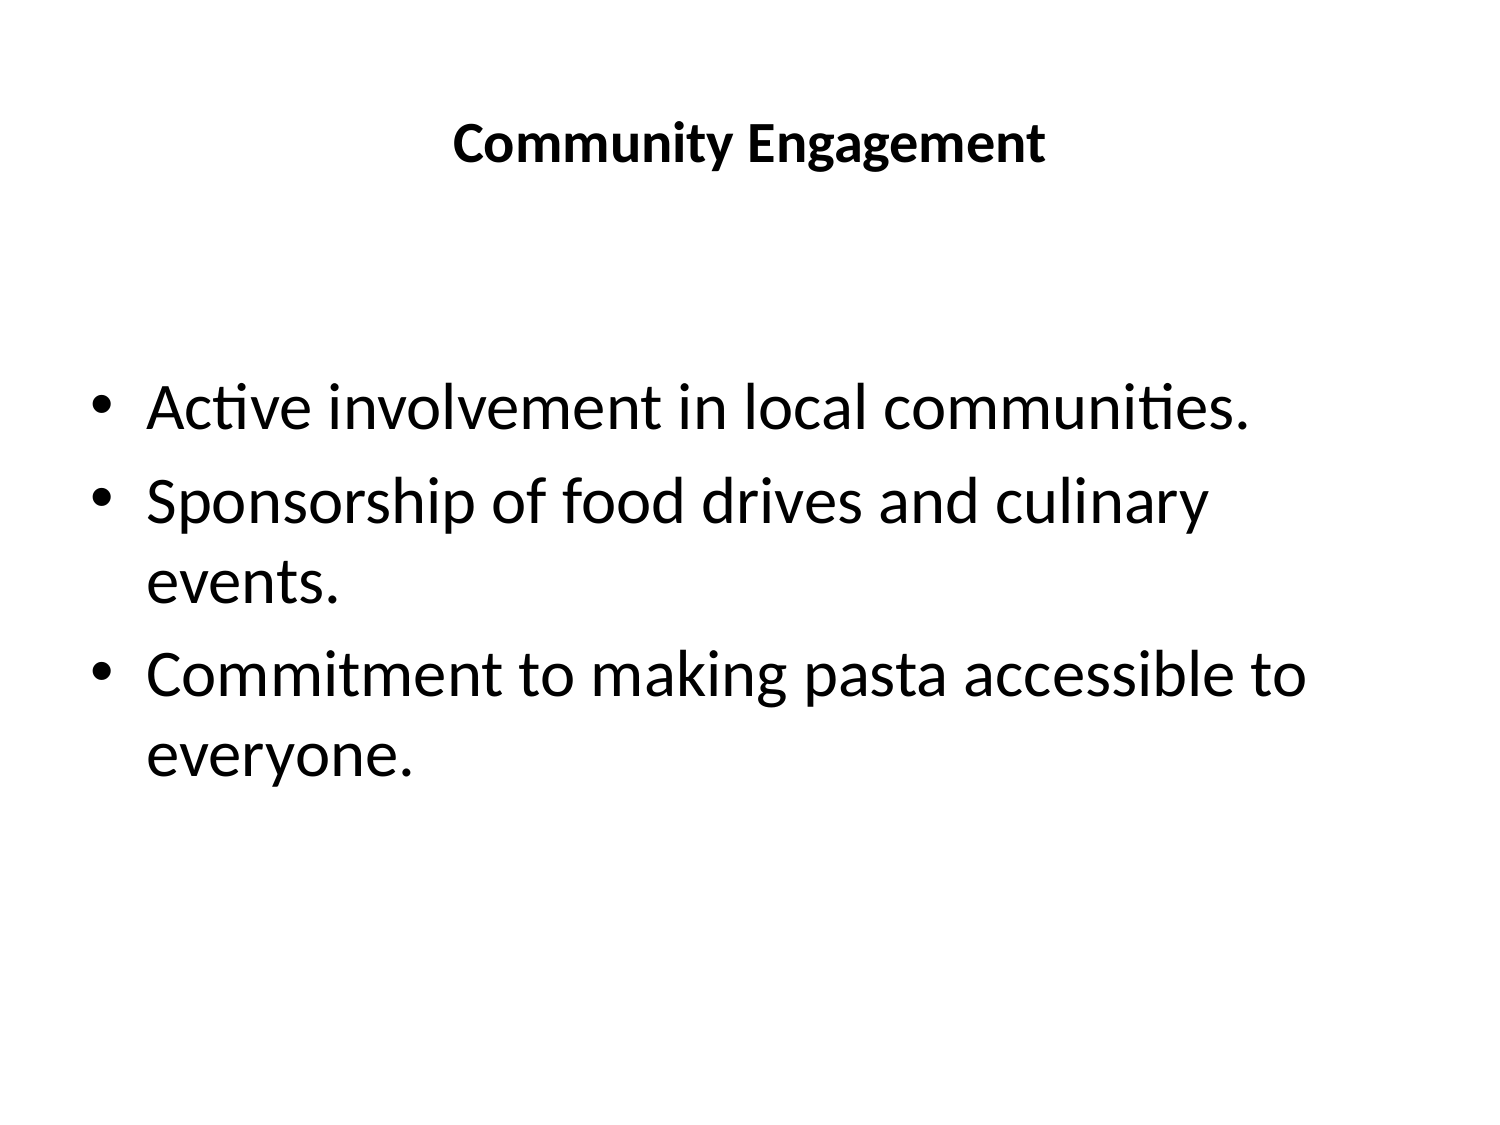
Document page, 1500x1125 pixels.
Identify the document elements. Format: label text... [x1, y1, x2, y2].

list Active involvement in local communities. Sponsorship of food drives and culinary events. Commitment to making pasta accessible to everyone. [75, 262, 1425, 1005]
title Community Engagement [75, 45, 1425, 233]
